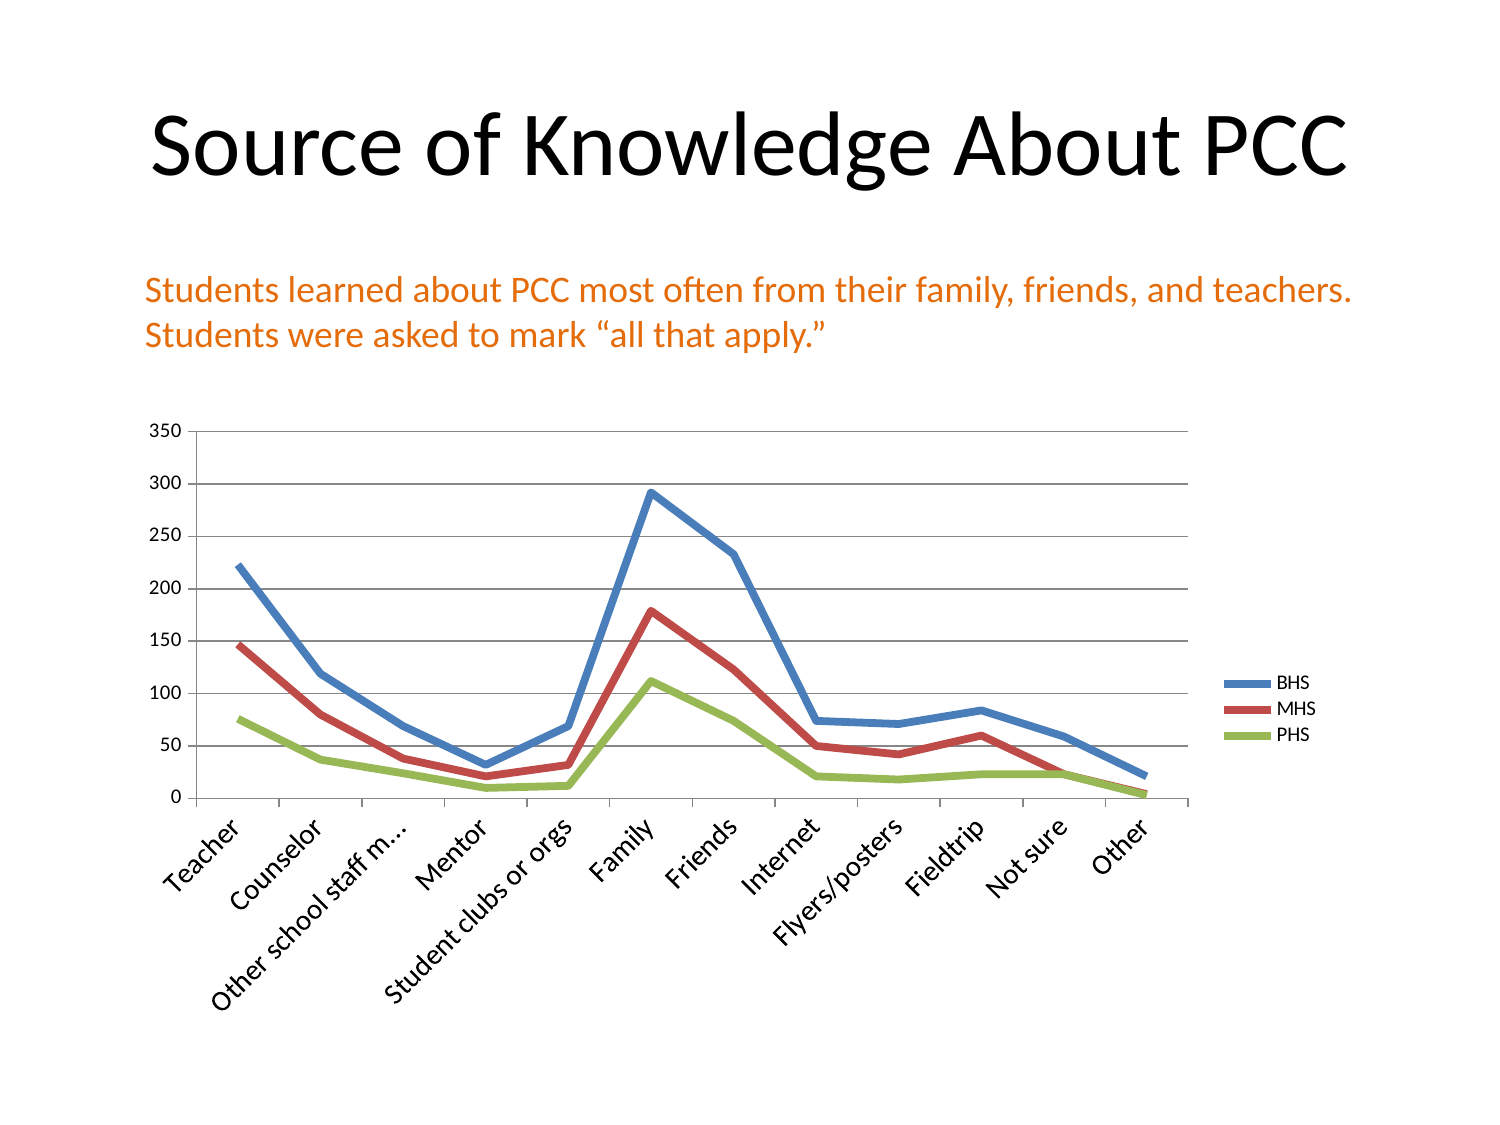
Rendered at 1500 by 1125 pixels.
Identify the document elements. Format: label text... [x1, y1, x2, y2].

chart [132, 402, 1336, 1021]
title Source of Knowledge About PCC [75, 45, 1425, 233]
text_box Students learned about PCC most often from their family, friends, and teachers. Students were asked to mark “all that apply.” [130, 257, 1383, 362]
